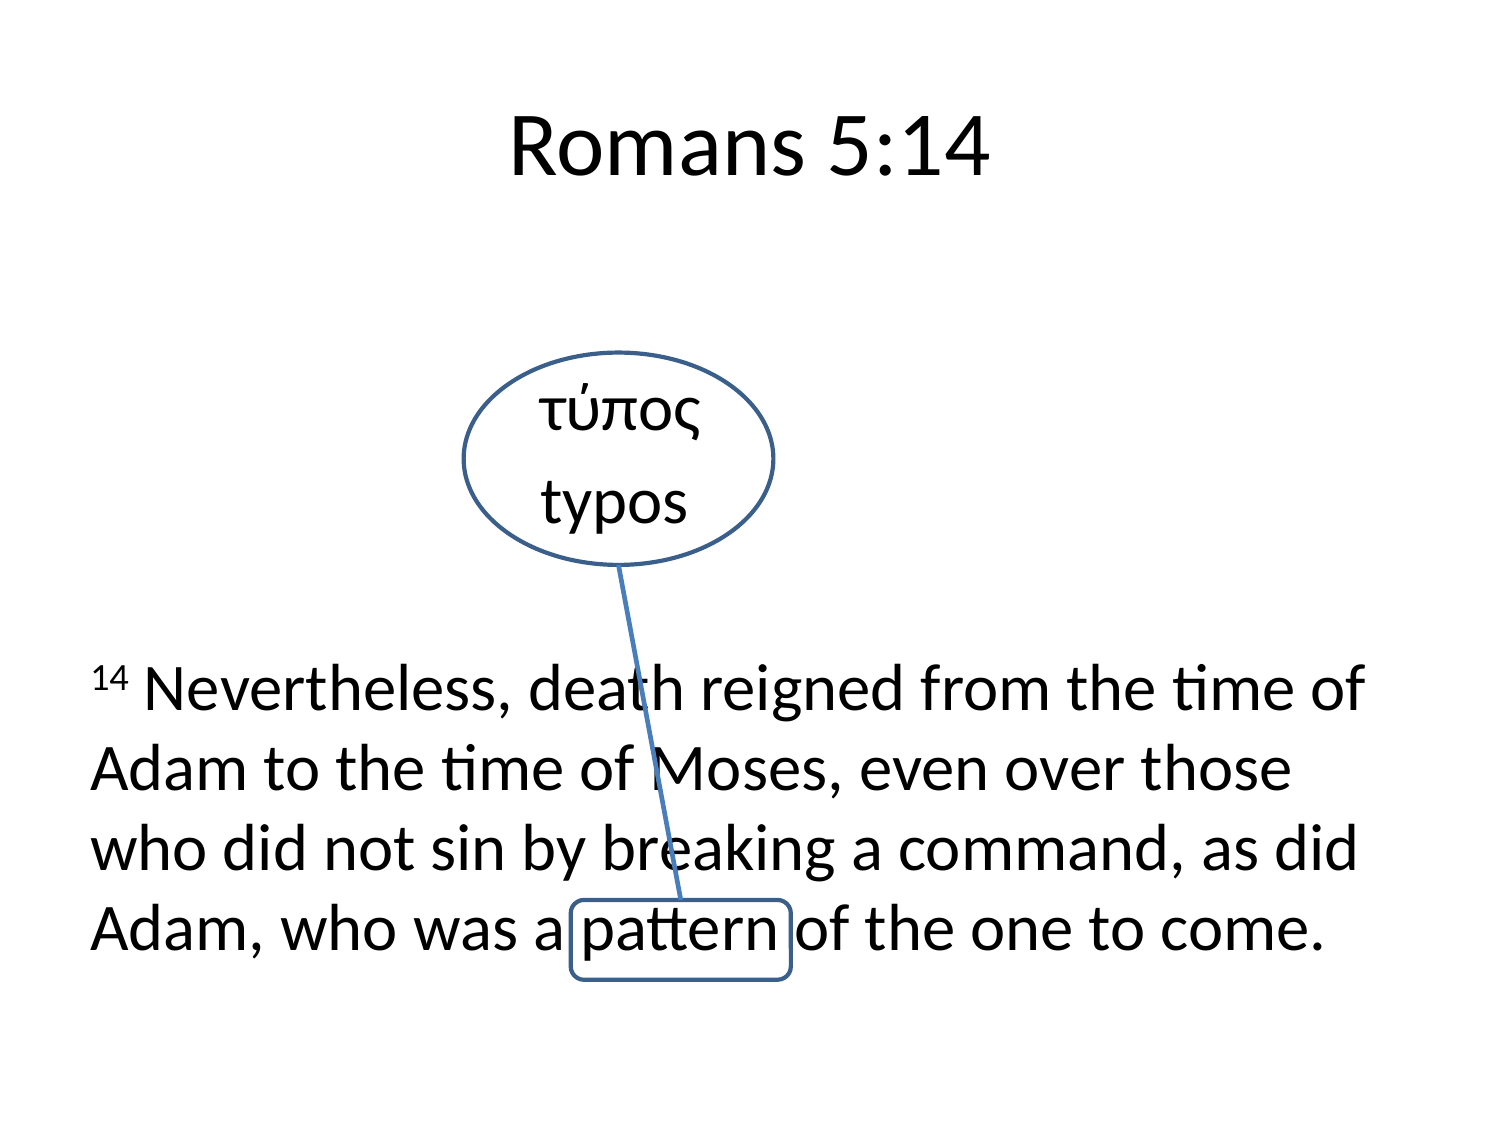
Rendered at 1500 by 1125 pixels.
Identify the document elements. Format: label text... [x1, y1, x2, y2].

text_box [461, 350, 776, 567]
title Romans 5:14 [75, 45, 1425, 233]
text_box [618, 564, 681, 901]
list τύπος typos 14 Nevertheless, death reigned from the time of Adam to the time of Moses, even over those who did not sin by breaking a command, as did Adam, who was a pattern of the one to come. [75, 262, 1425, 1005]
text_box [568, 897, 793, 982]
